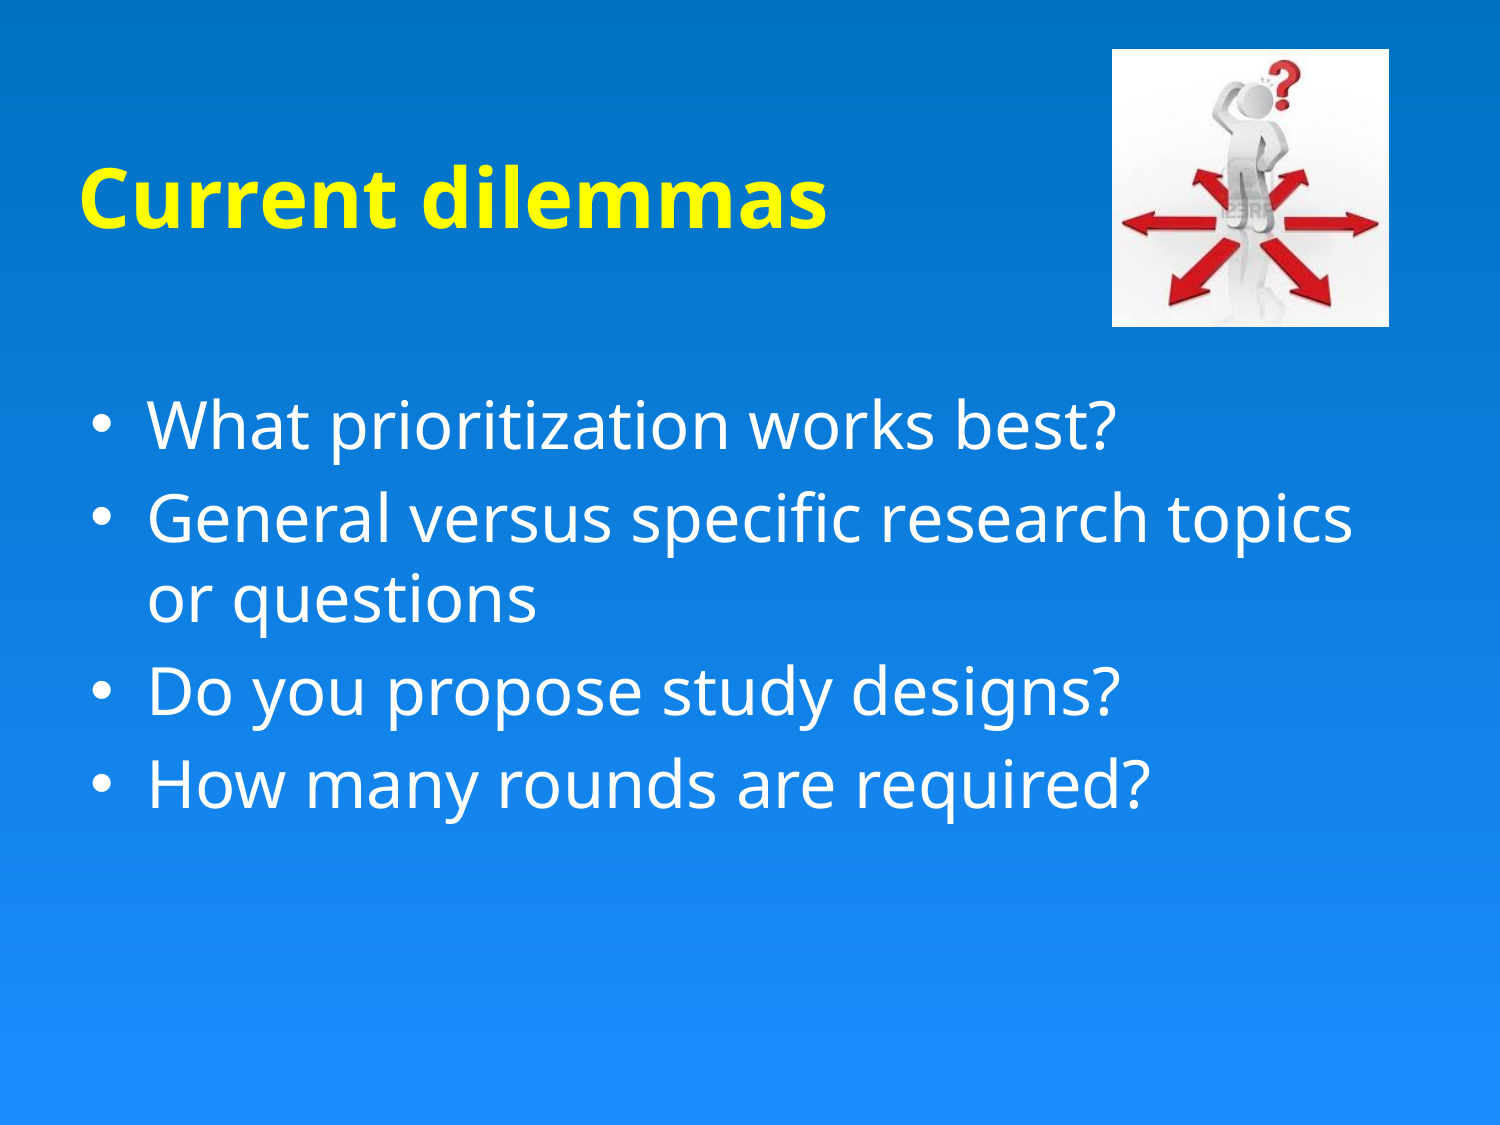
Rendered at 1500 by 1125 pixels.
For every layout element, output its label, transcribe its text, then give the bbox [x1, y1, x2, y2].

text_box What prioritization works best? General versus specific research topics or questions Do you propose study designs? How many rounds are required? [74, 374, 1425, 980]
list Current dilemmas [62, 137, 1038, 251]
picture [1112, 49, 1390, 327]
